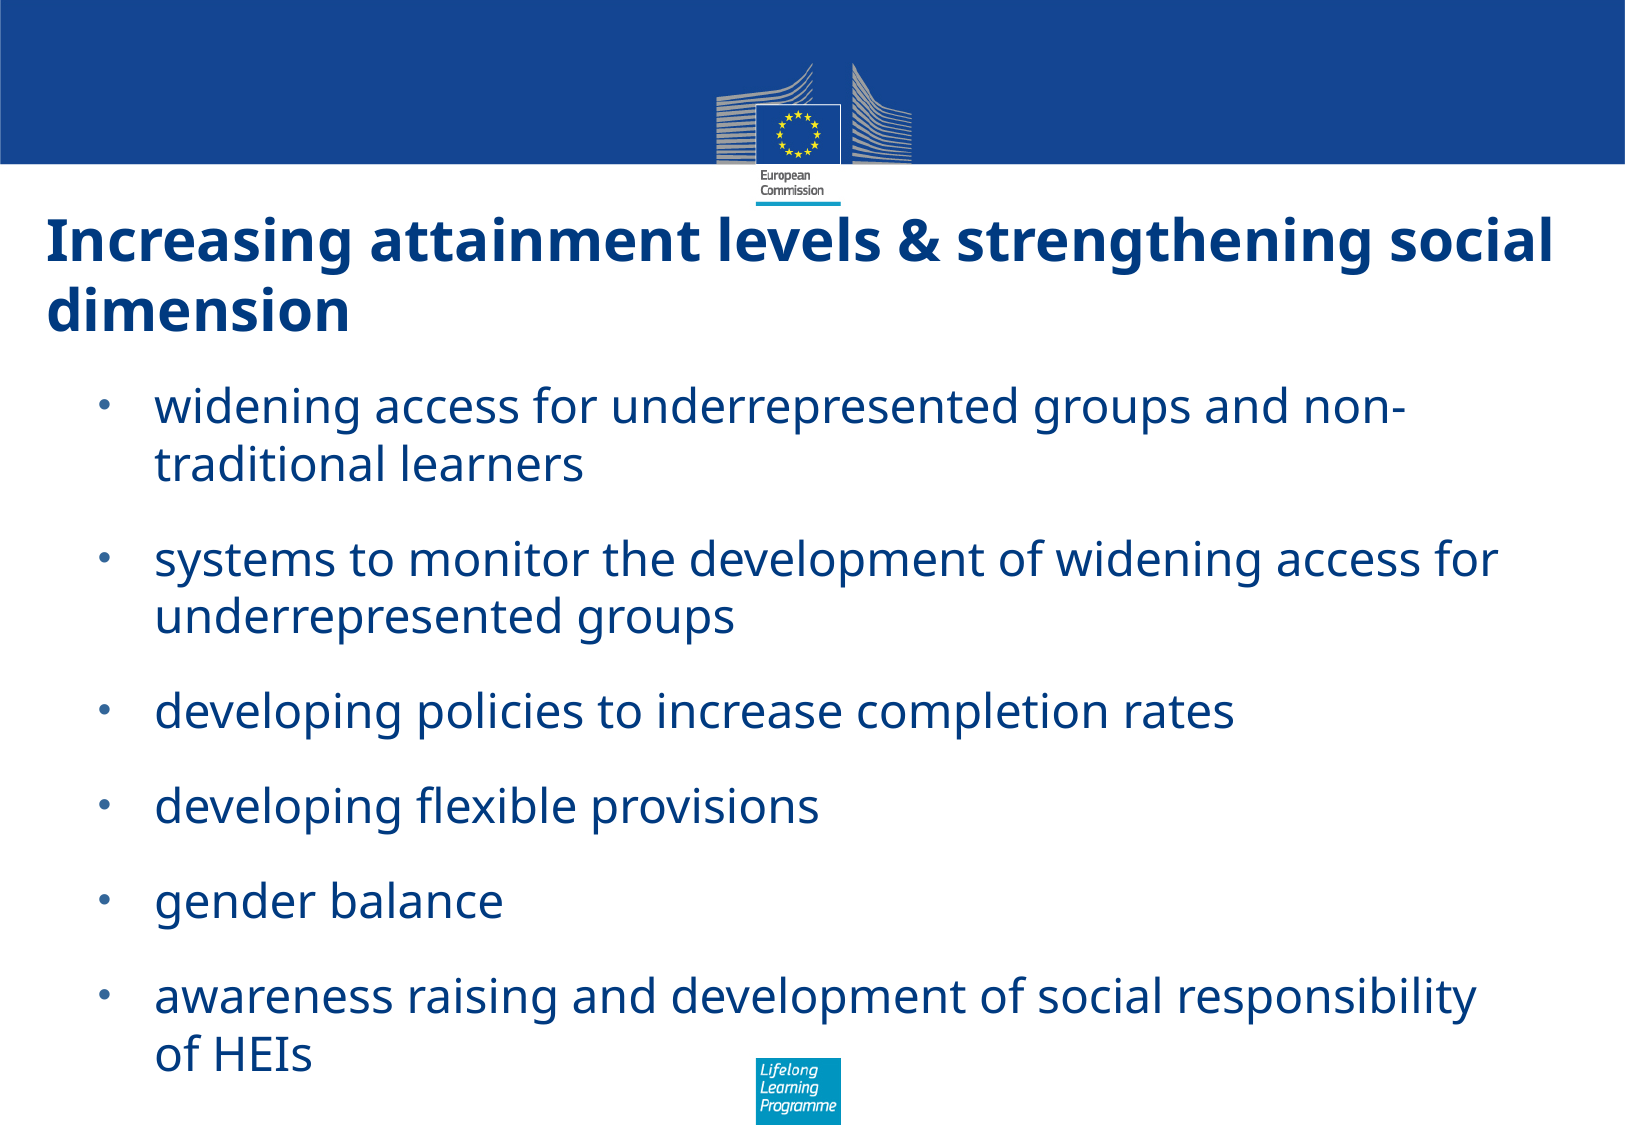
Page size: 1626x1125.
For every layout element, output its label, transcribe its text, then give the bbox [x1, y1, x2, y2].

text_box widening access for underrepresented groups and non-traditional learners systems to monitor the development of widening access for underrepresented groups developing policies to increase completion rates developing flexible provisions gender balance awareness raising and development of social responsibility of HEIs [83, 368, 1542, 1089]
picture [826, 1102, 834, 1111]
picture [0, 0, 1625, 1125]
picture [785, 1102, 792, 1109]
title Increasing attainment levels & strengthening social dimension [30, 195, 1586, 305]
picture [780, 1104, 788, 1113]
